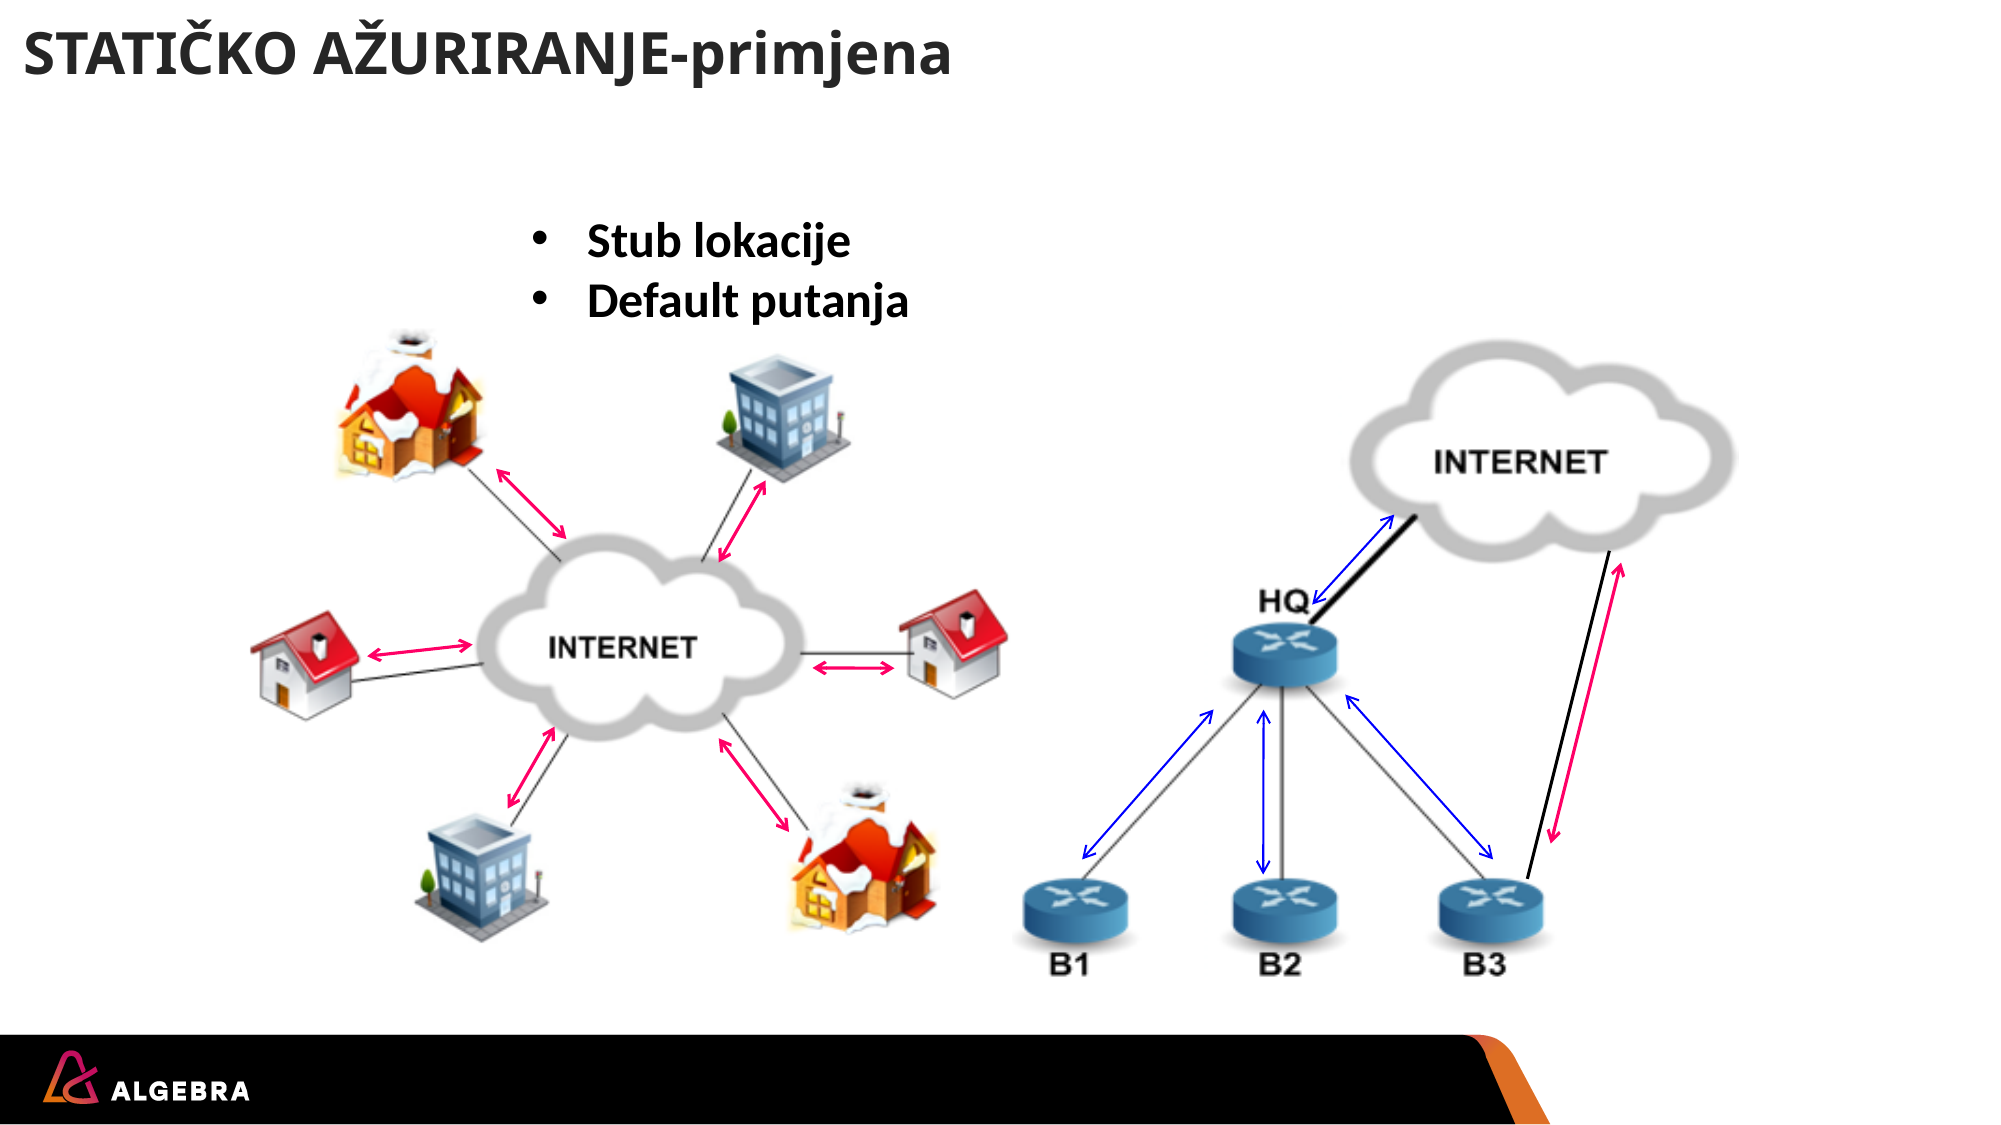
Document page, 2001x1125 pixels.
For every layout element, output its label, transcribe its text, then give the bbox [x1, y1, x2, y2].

text_box Stub lokacije Default putanja [516, 199, 926, 328]
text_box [1445, 667, 1727, 739]
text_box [367, 644, 473, 657]
title STATIČKO AŽURIRANJE-primjena [8, 2, 1313, 109]
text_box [496, 468, 567, 540]
picture [249, 328, 1012, 945]
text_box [701, 497, 784, 545]
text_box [1404, 673, 1733, 756]
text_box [999, 304, 1739, 985]
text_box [706, 749, 801, 821]
picture [0, 1034, 1733, 1125]
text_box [490, 744, 573, 791]
